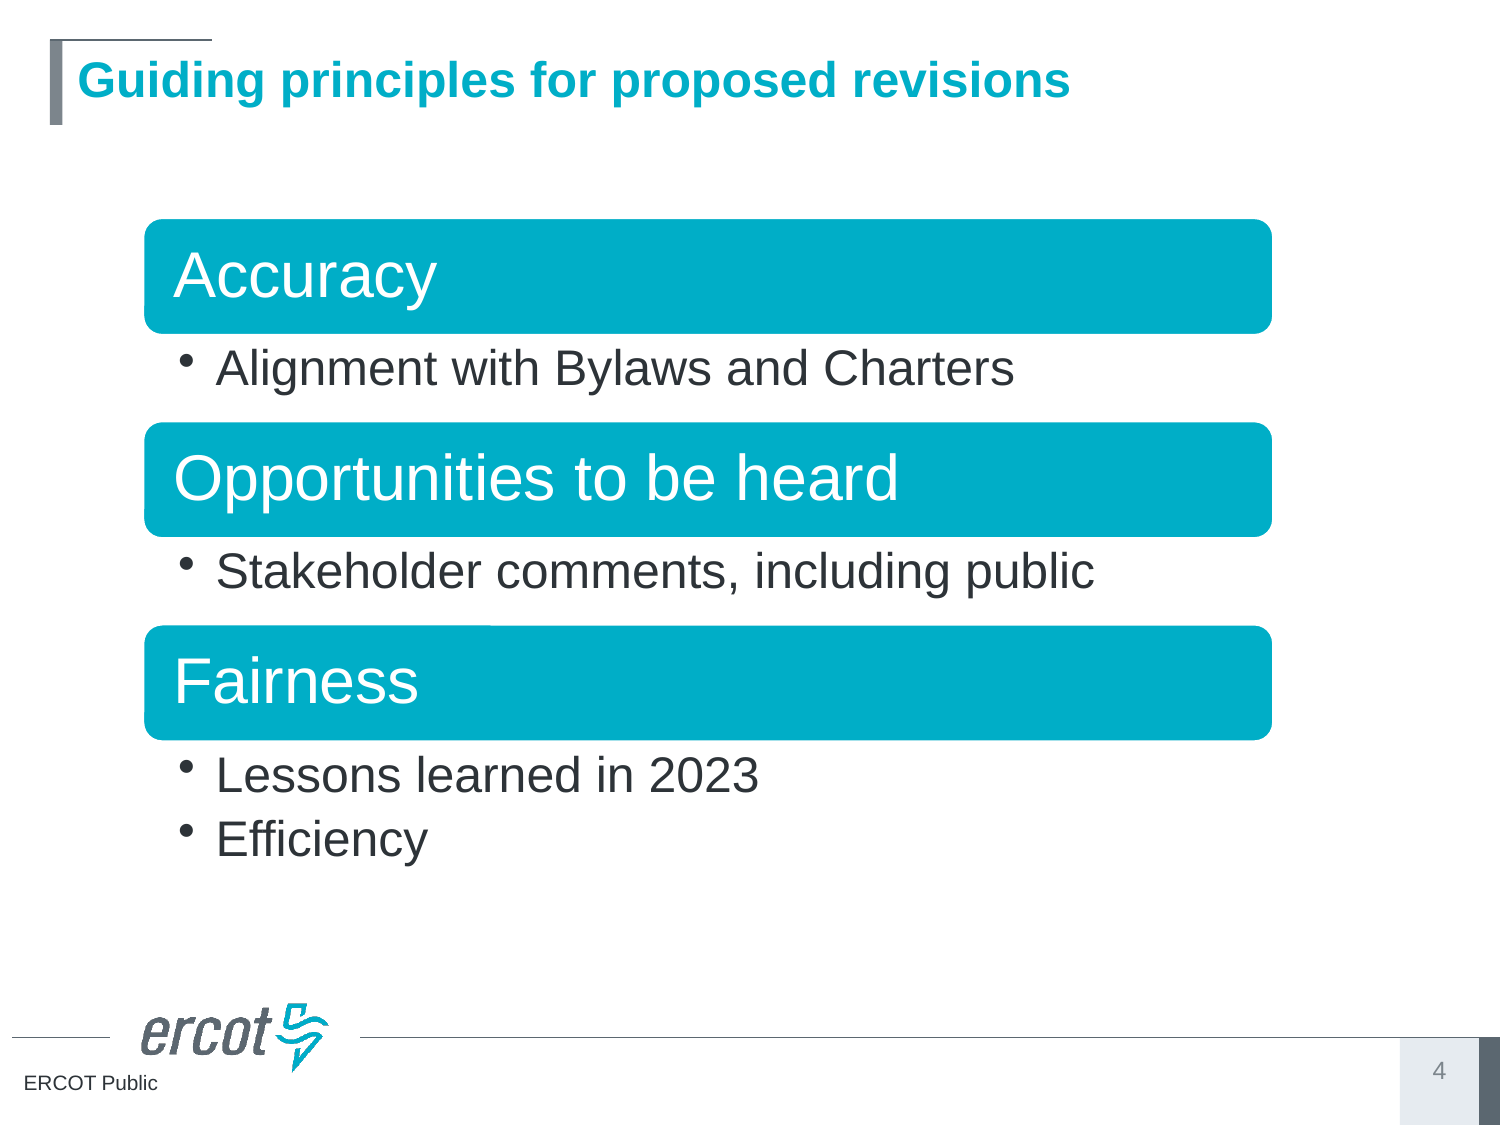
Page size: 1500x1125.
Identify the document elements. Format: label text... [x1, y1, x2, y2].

slide_number 4 [1400, 1051, 1480, 1088]
picture [137, 999, 332, 1075]
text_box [141, 211, 1275, 877]
title Guiding principles for proposed revisions [62, 39, 1450, 125]
